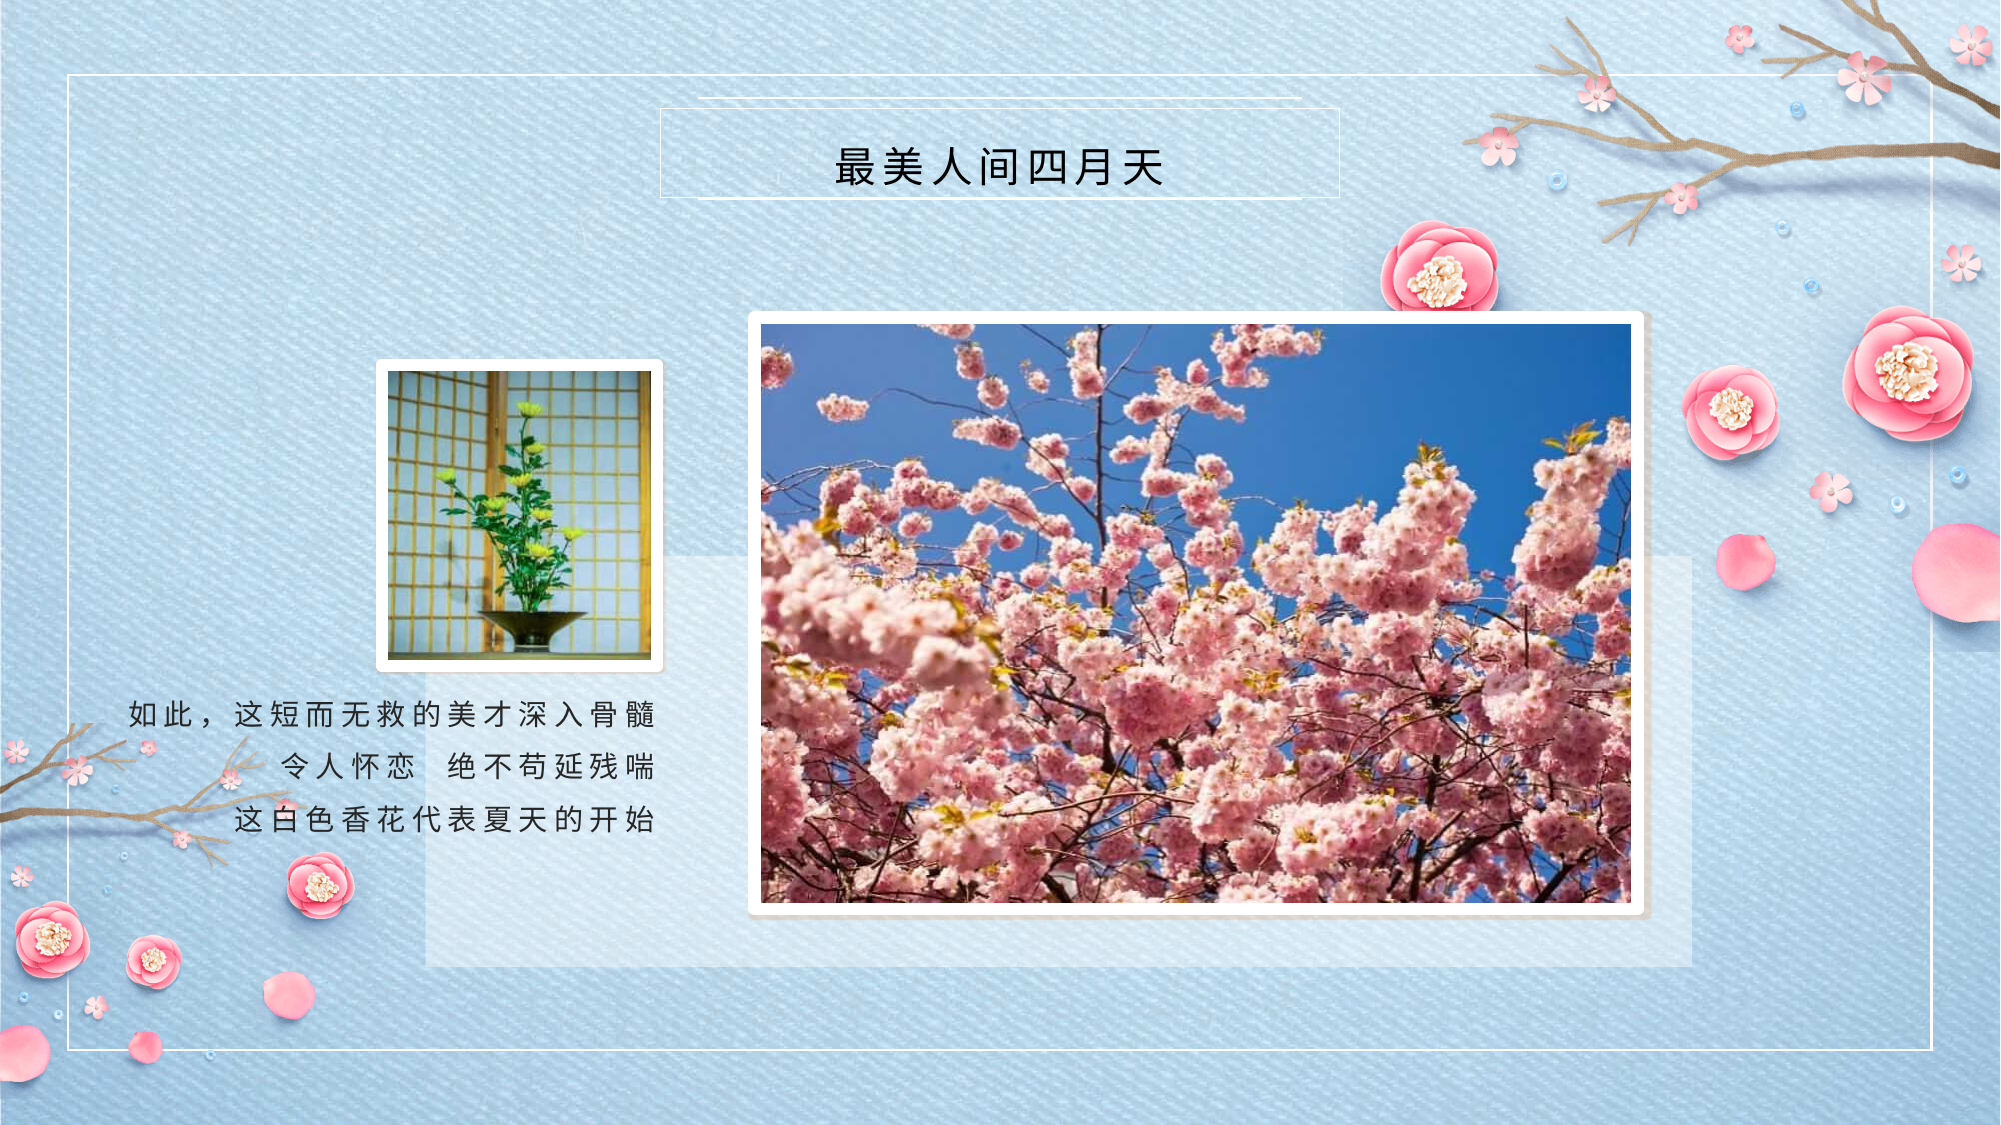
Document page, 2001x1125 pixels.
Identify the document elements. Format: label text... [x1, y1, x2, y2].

text_box [67, 74, 1342, 723]
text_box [662, 555, 666, 671]
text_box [748, 653, 1652, 920]
text_box [424, 555, 1693, 968]
text_box [376, 653, 1933, 1051]
text_box 如此，这短而无救的美才深入骨髓 令人怀恋 绝不苟延残喘 这白色香花代表夏天的开始 [89, 671, 670, 844]
picture [0, 0, 2001, 1125]
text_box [660, 97, 1340, 199]
